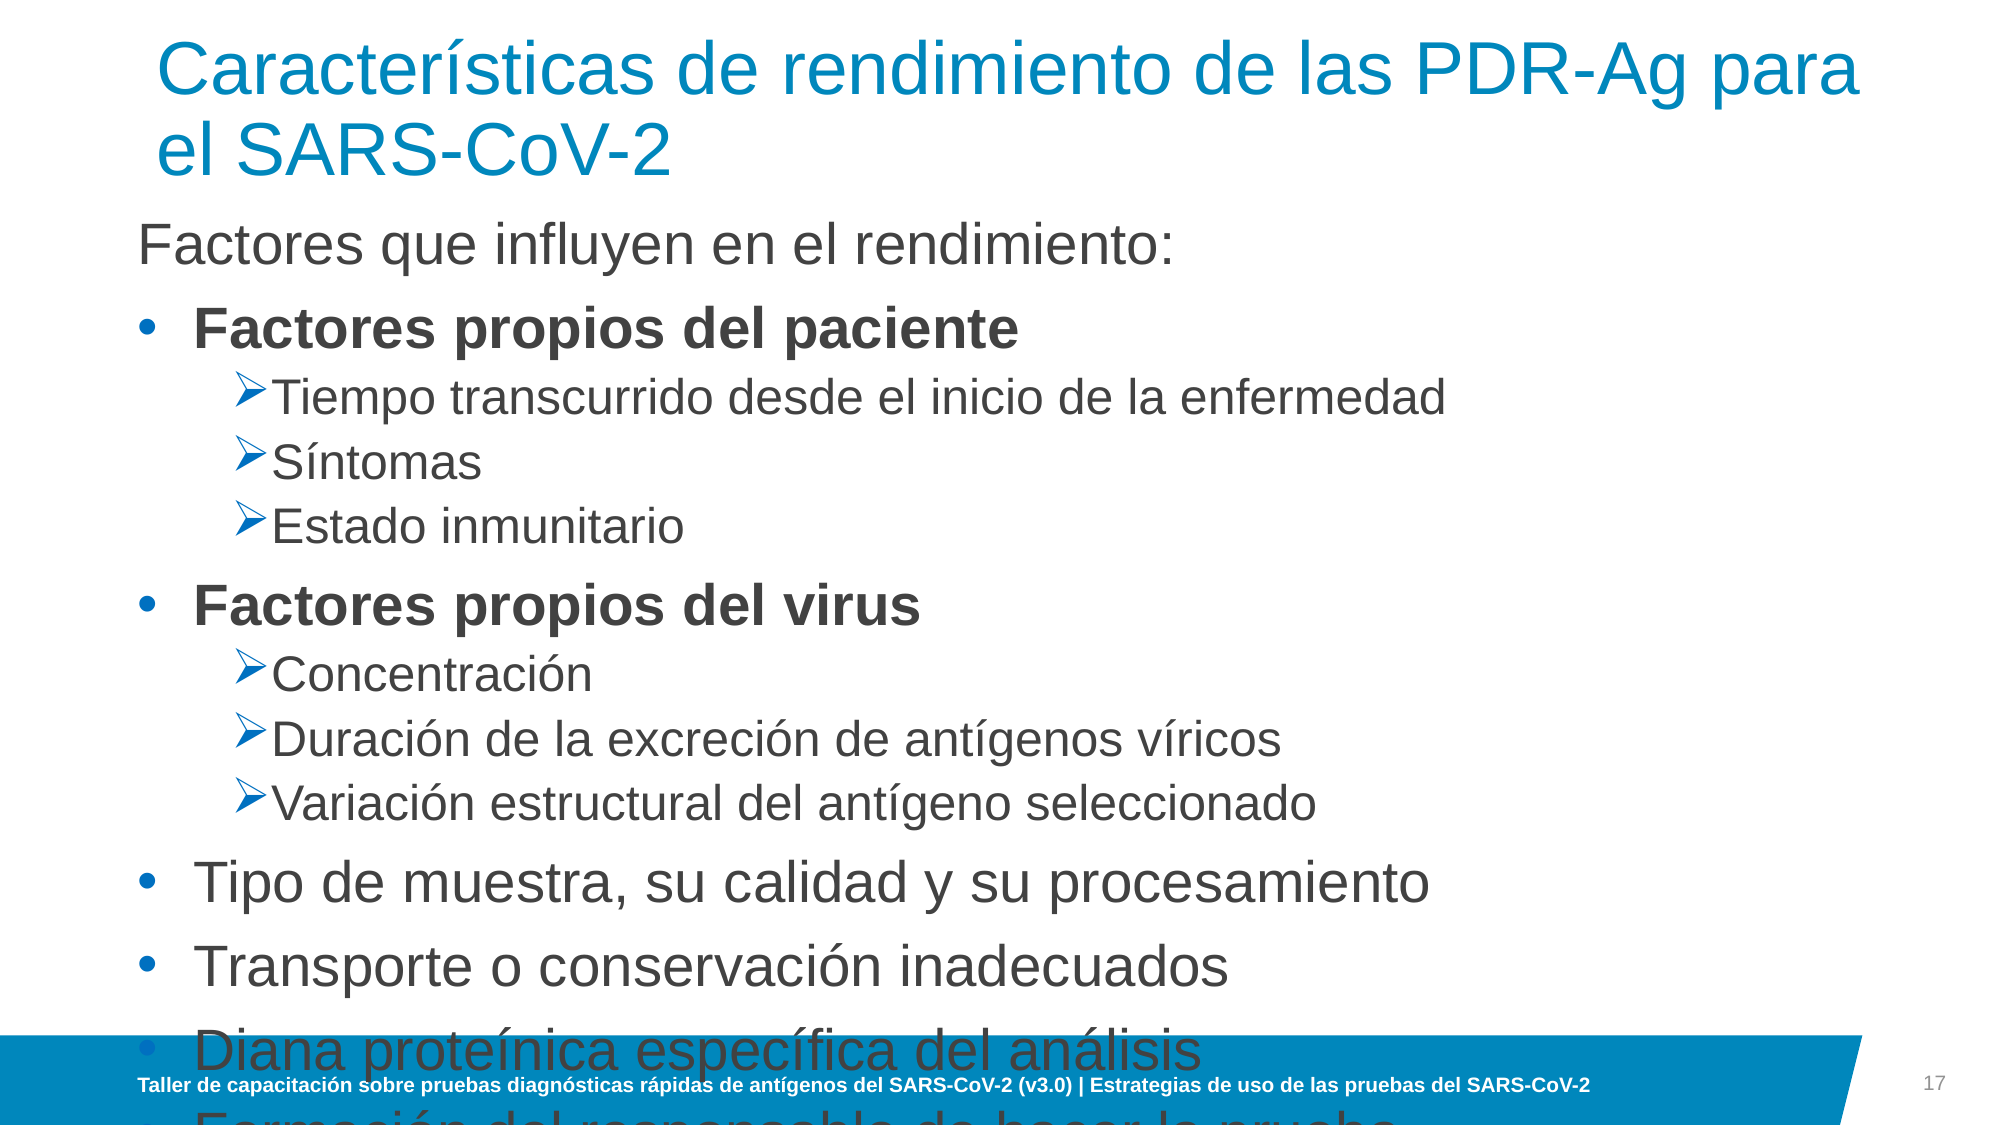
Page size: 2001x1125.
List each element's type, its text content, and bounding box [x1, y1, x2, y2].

title Características de rendimiento de las PDR-Ag para el SARS-CoV-2 [156, 37, 1882, 192]
list Factores que influyen en el rendimiento: Factores propios del paciente Tiempo transcurrido desde el inicio de la enfermedad Síntomas Estado inmunitario Factores propios del virus Concentración Duración de la excreción de antígenos víricos Variación estructural del antígeno seleccionado Tipo de muestra, su calidad y su procesamiento Transporte o conservación inadecuados Diana proteínica específica del análisis Formación del responsable de hacer la prueba [122, 207, 1848, 963]
slide_number 17 [1862, 1035, 1947, 1125]
picture [809, 1035, 823, 1042]
picture [221, 1035, 230, 1042]
picture [448, 1035, 461, 1042]
footer Taller de capacitación sobre pruebas diagnósticas rápidas de antígenos del SARS-CoV-2 (v3.0) | Estrategias de uso de las pruebas del SARS-CoV-2 [137, 1042, 1666, 1125]
